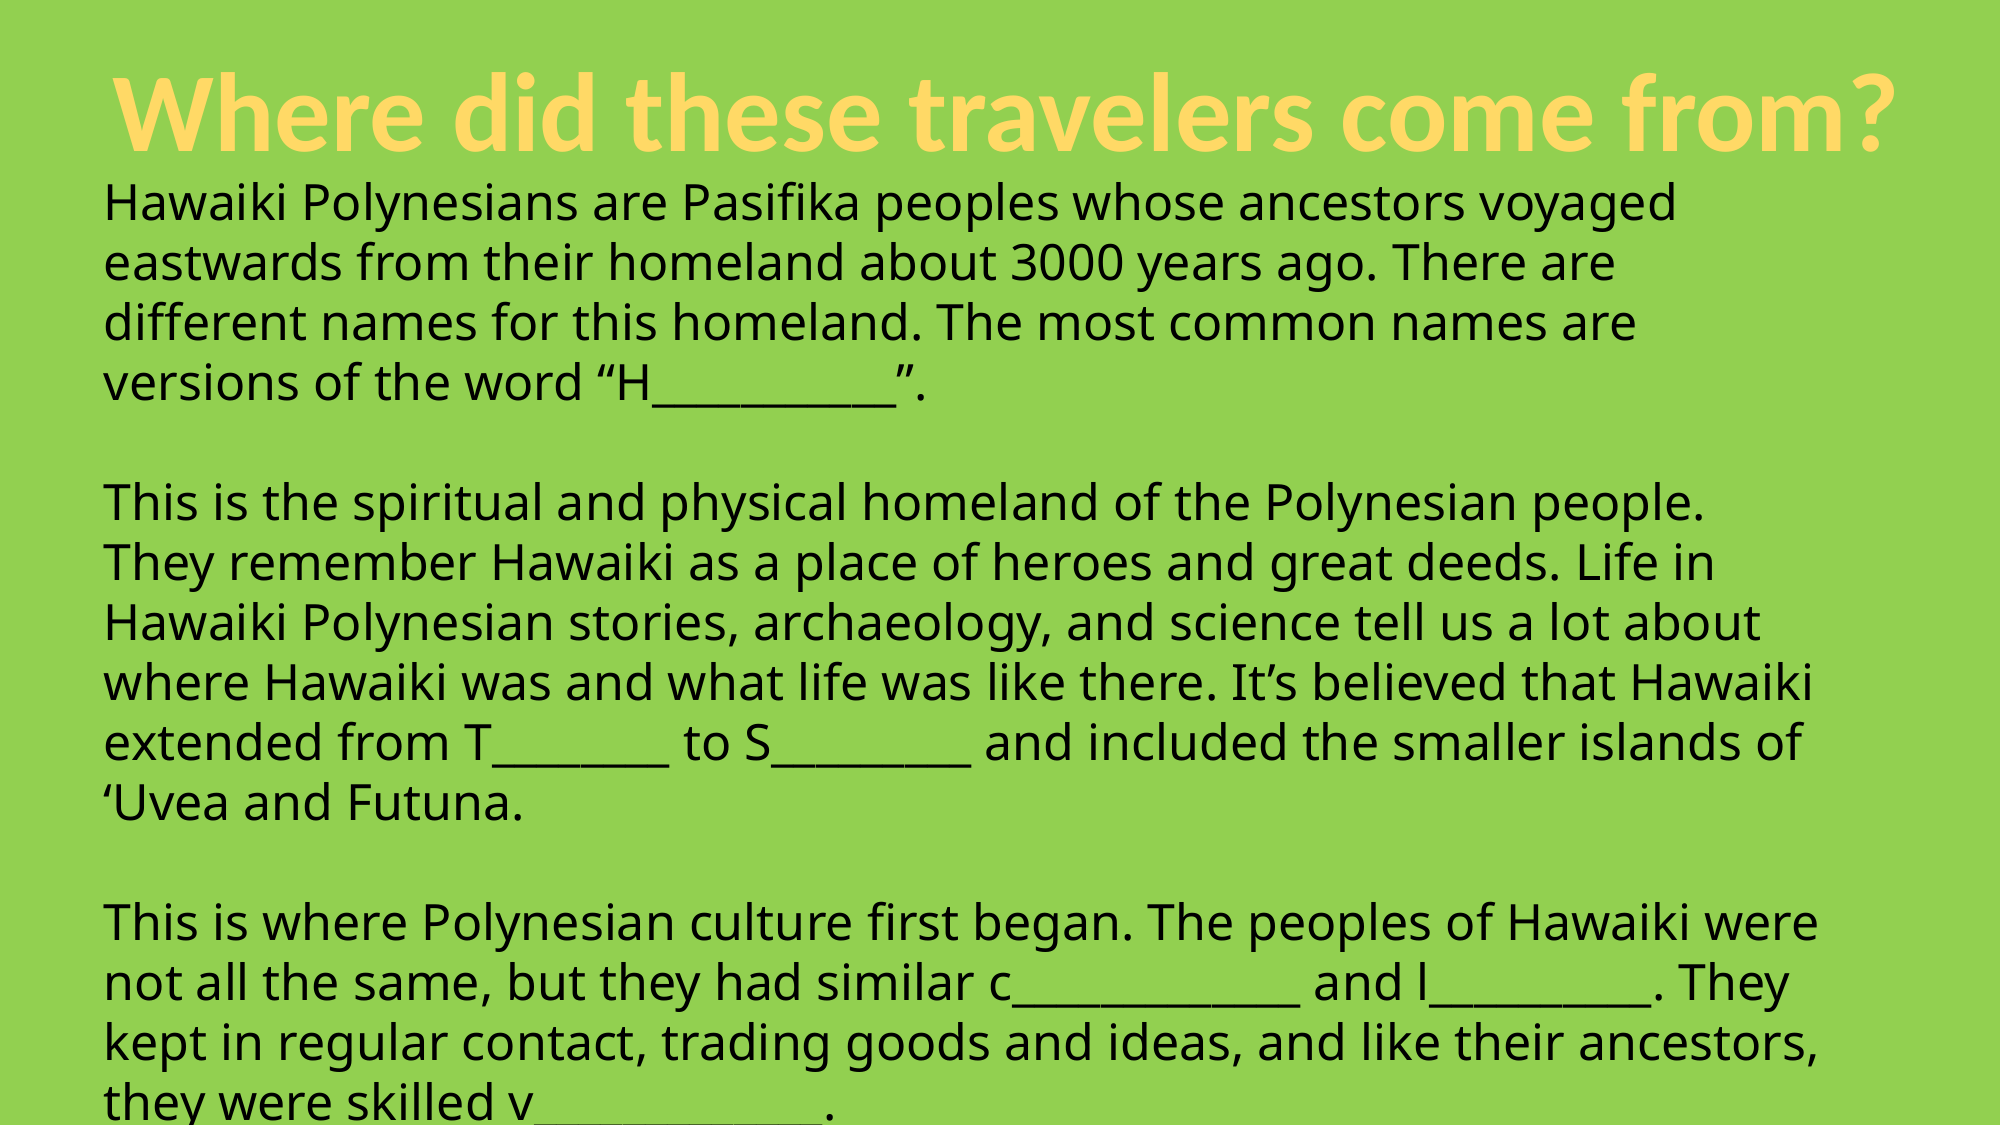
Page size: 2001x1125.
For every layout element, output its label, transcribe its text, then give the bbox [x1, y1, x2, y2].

text_box Where did these travelers come from? [97, 31, 1917, 181]
text_box Hawaiki Polynesians are Pasifika peoples whose ancestors voyaged eastwards from their homeland about 3000 years ago. There are different names for this homeland. The most common names are versions of the word “H___________”. This is the spiritual and physical homeland of the Polynesian people. They remember Hawaiki as a place of heroes and great deeds. Life in Hawaiki Polynesian stories, archaeology, and science tell us a lot about where Hawaiki was and what life was like there. It’s believed that Hawaiki extended from T________ to S_________ and included the smaller islands of ‘Uvea and Futuna. This is where Polynesian culture first began. The peoples of Hawaiki were not all the same, but they had similar c_____________ and l__________. They kept in regular contact, trading goods and ideas, and like their ancestors, they were skilled v_____________. [89, 163, 1844, 1125]
